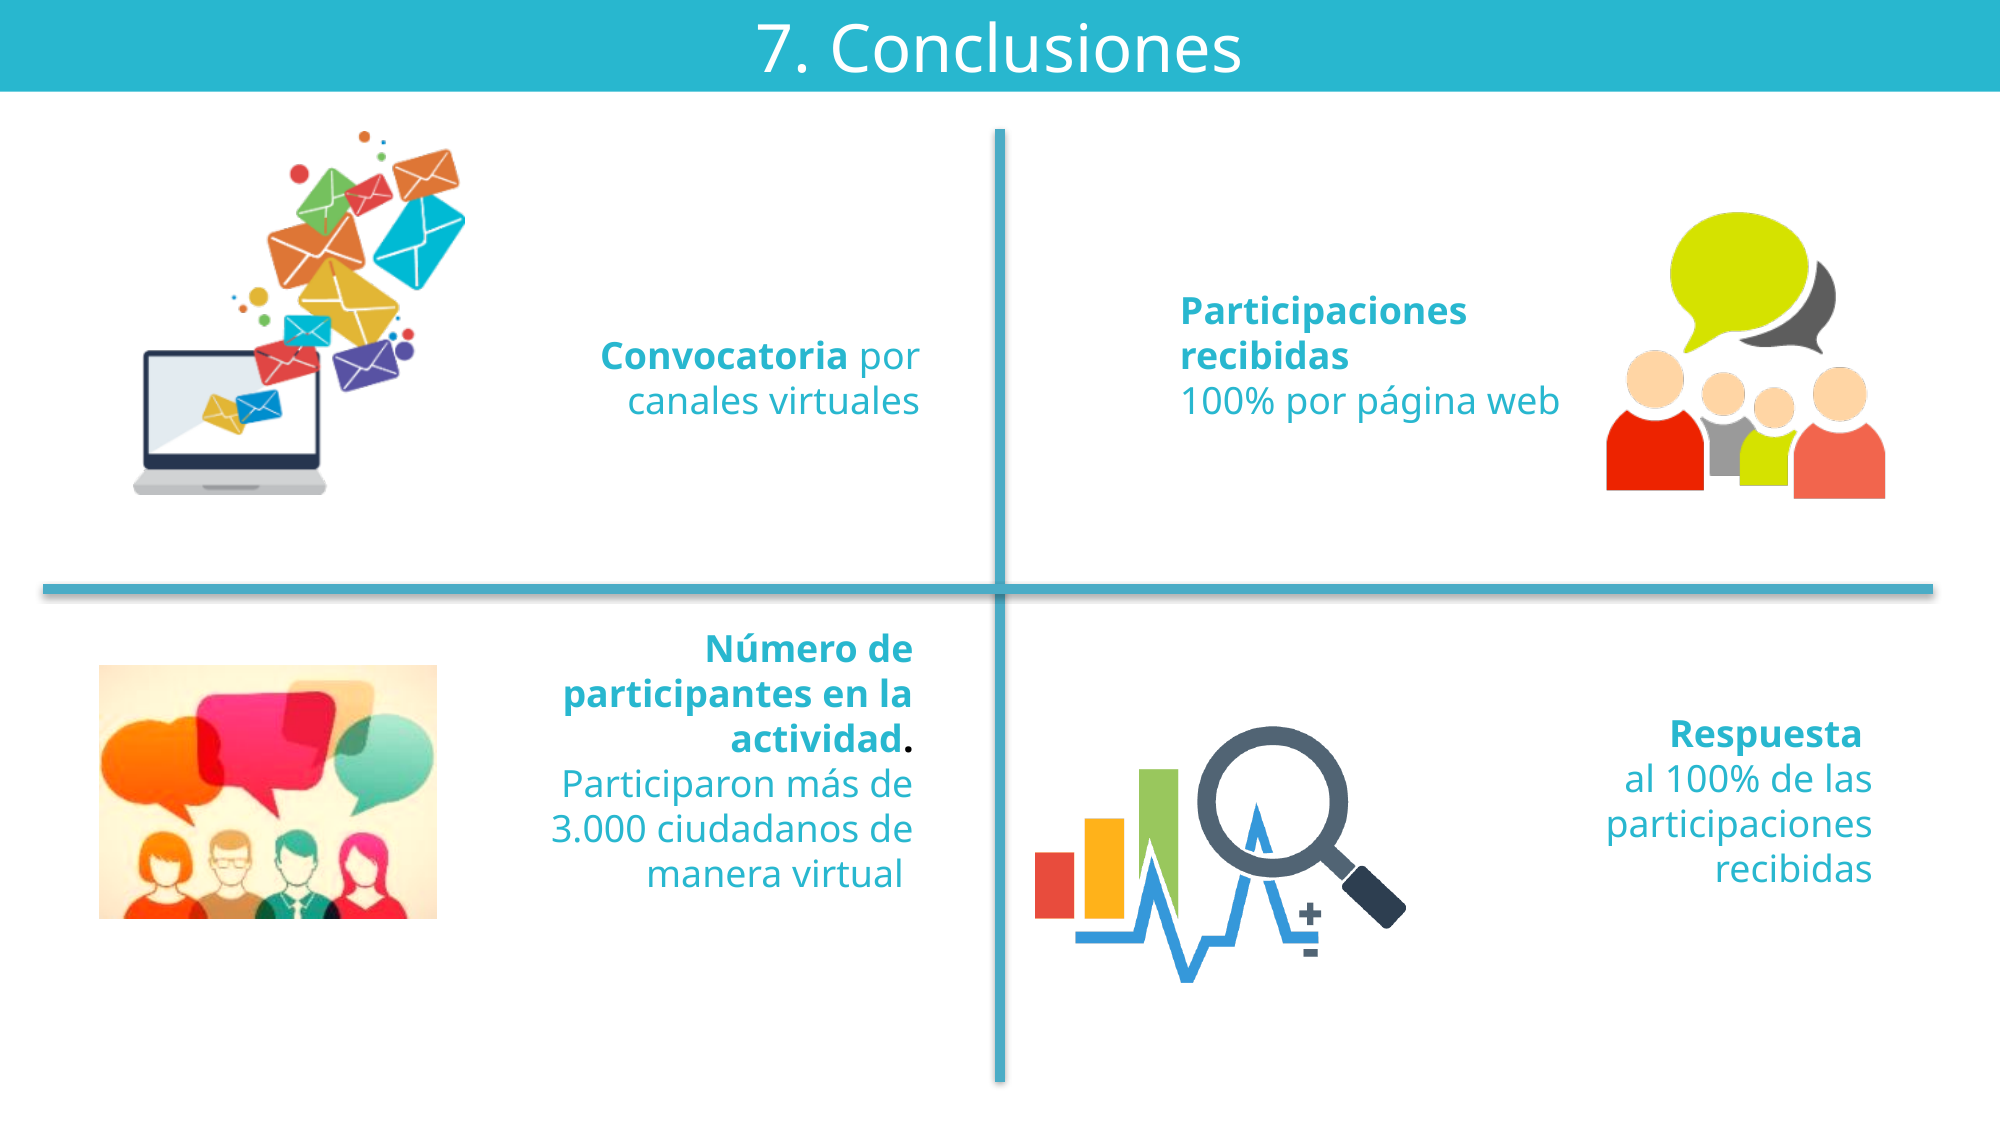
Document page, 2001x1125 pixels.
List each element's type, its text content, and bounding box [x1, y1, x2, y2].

text_box Respuesta al 100% de las participaciones recibidas [1507, 702, 1888, 897]
picture [99, 665, 438, 919]
picture [133, 131, 465, 495]
text_box Participaciones recibidas 100% por página web [1165, 279, 1577, 430]
picture [1602, 211, 1890, 500]
text_box Número de participantes en la actividad. Participaron más de 3.000 ciudadanos de manera virtual [514, 617, 929, 903]
text_box Convocatoria por canales virtuales [485, 324, 935, 430]
picture [1035, 723, 1406, 984]
text_box 7. Conclusiones [0, 0, 2000, 94]
